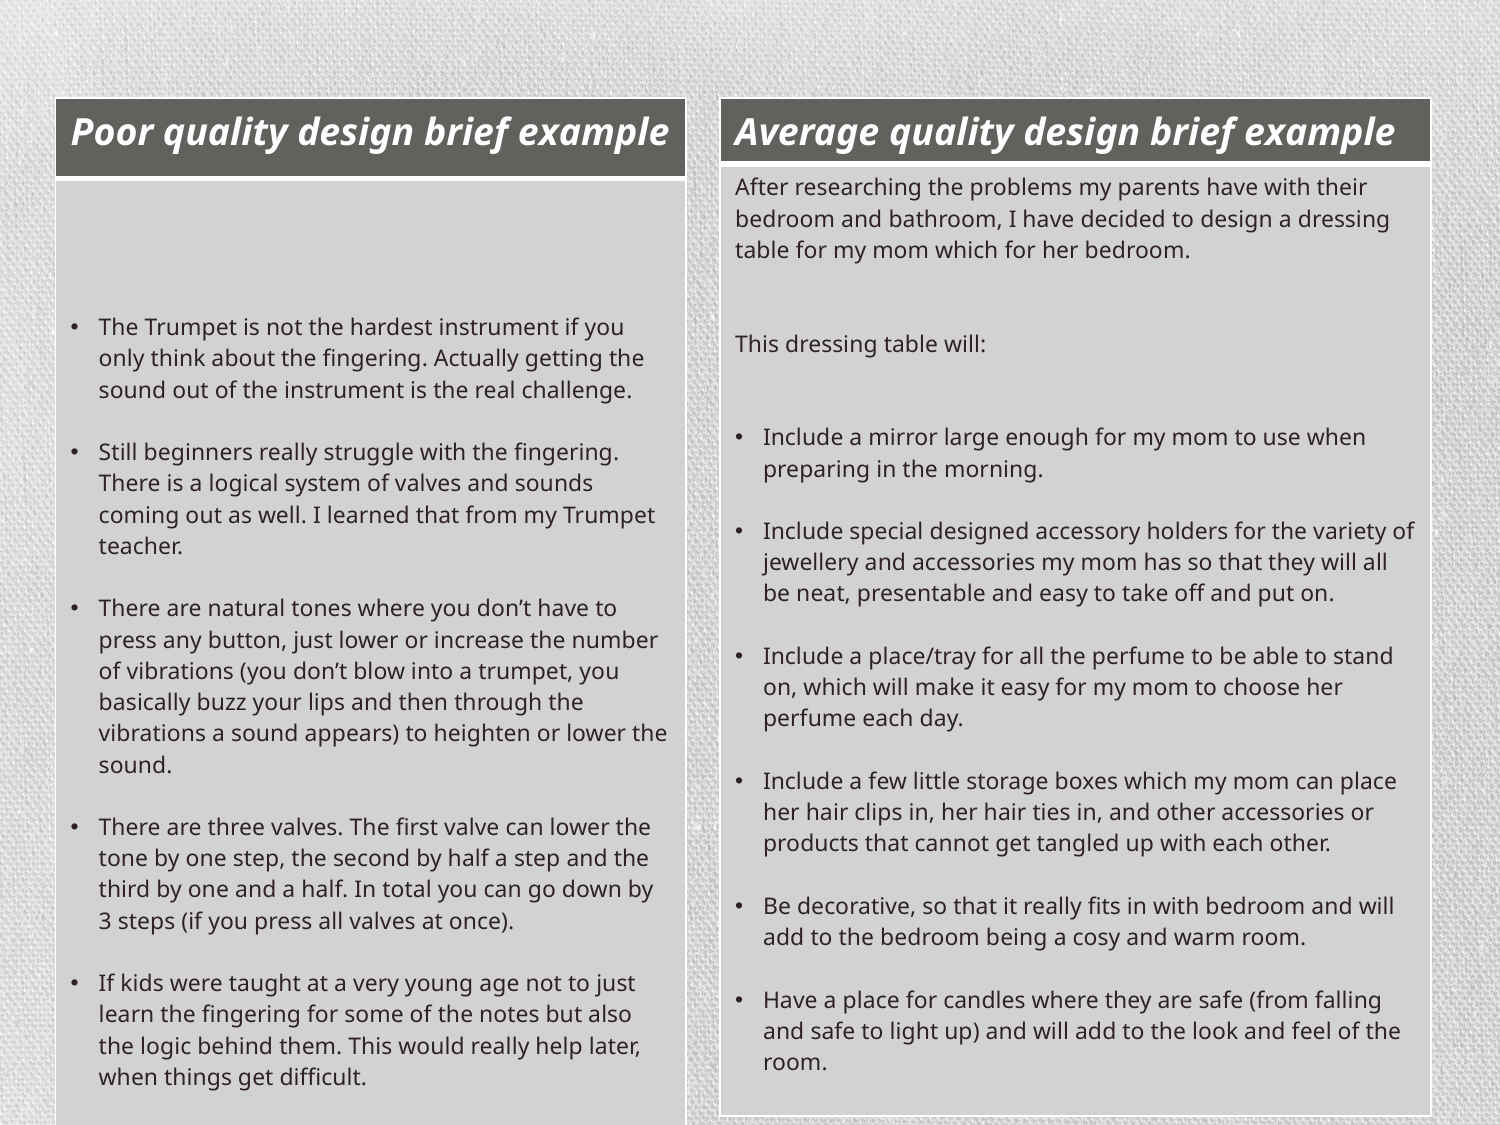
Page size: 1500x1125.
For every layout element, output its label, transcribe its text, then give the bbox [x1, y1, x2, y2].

table_cell The Trumpet is not the hardest instrument if you only think about the fingering. Actually getting the sound out of the instrument is the real challenge. Still beginners really struggle with the fingering. There is a logical system of valves and sounds coming out as well. I learned that from my Trumpet teacher. There are natural tones where you don’t have to press any button, just lower or increase the number of vibrations (you don’t blow into a trumpet, you basically buzz your lips and then through the vibrations a sound appears) to heighten or lower the sound. There are three valves. The first valve can lower the tone by one step, the second by half a step and the third by one and a half. In total you can go down by 3 steps (if you press all valves at once). If kids were taught at a very young age not to just learn the fingering for some of the notes but also the logic behind them. This would really help later, when things get difficult. [56, 181, 685, 1125]
table_cell After researching the problems my parents have with their bedroom and bathroom, I have decided to design a dressing table for my mom which for her bedroom. This dressing table will: Include a mirror large enough for my mom to use when preparing in the morning. Include special designed accessory holders for the variety of jewellery and accessories my mom has so that they will all be neat, presentable and easy to take off and put on. Include a place/tray for all the perfume to be able to stand on, which will make it easy for my mom to choose her perfume each day. Include a few little storage boxes which my mom can place her hair clips in, her hair ties in, and other accessories or products that cannot get tangled up with each other. Be decorative, so that it really fits in with bedroom and will add to the bedroom being a cosy and warm room. Have a place for candles where they are safe (from falling and safe to light up) and will add to the look and feel of the room. [721, 167, 1430, 1115]
table_header Average quality design brief example [721, 99, 1430, 161]
table_header Poor quality design brief example [56, 99, 685, 176]
